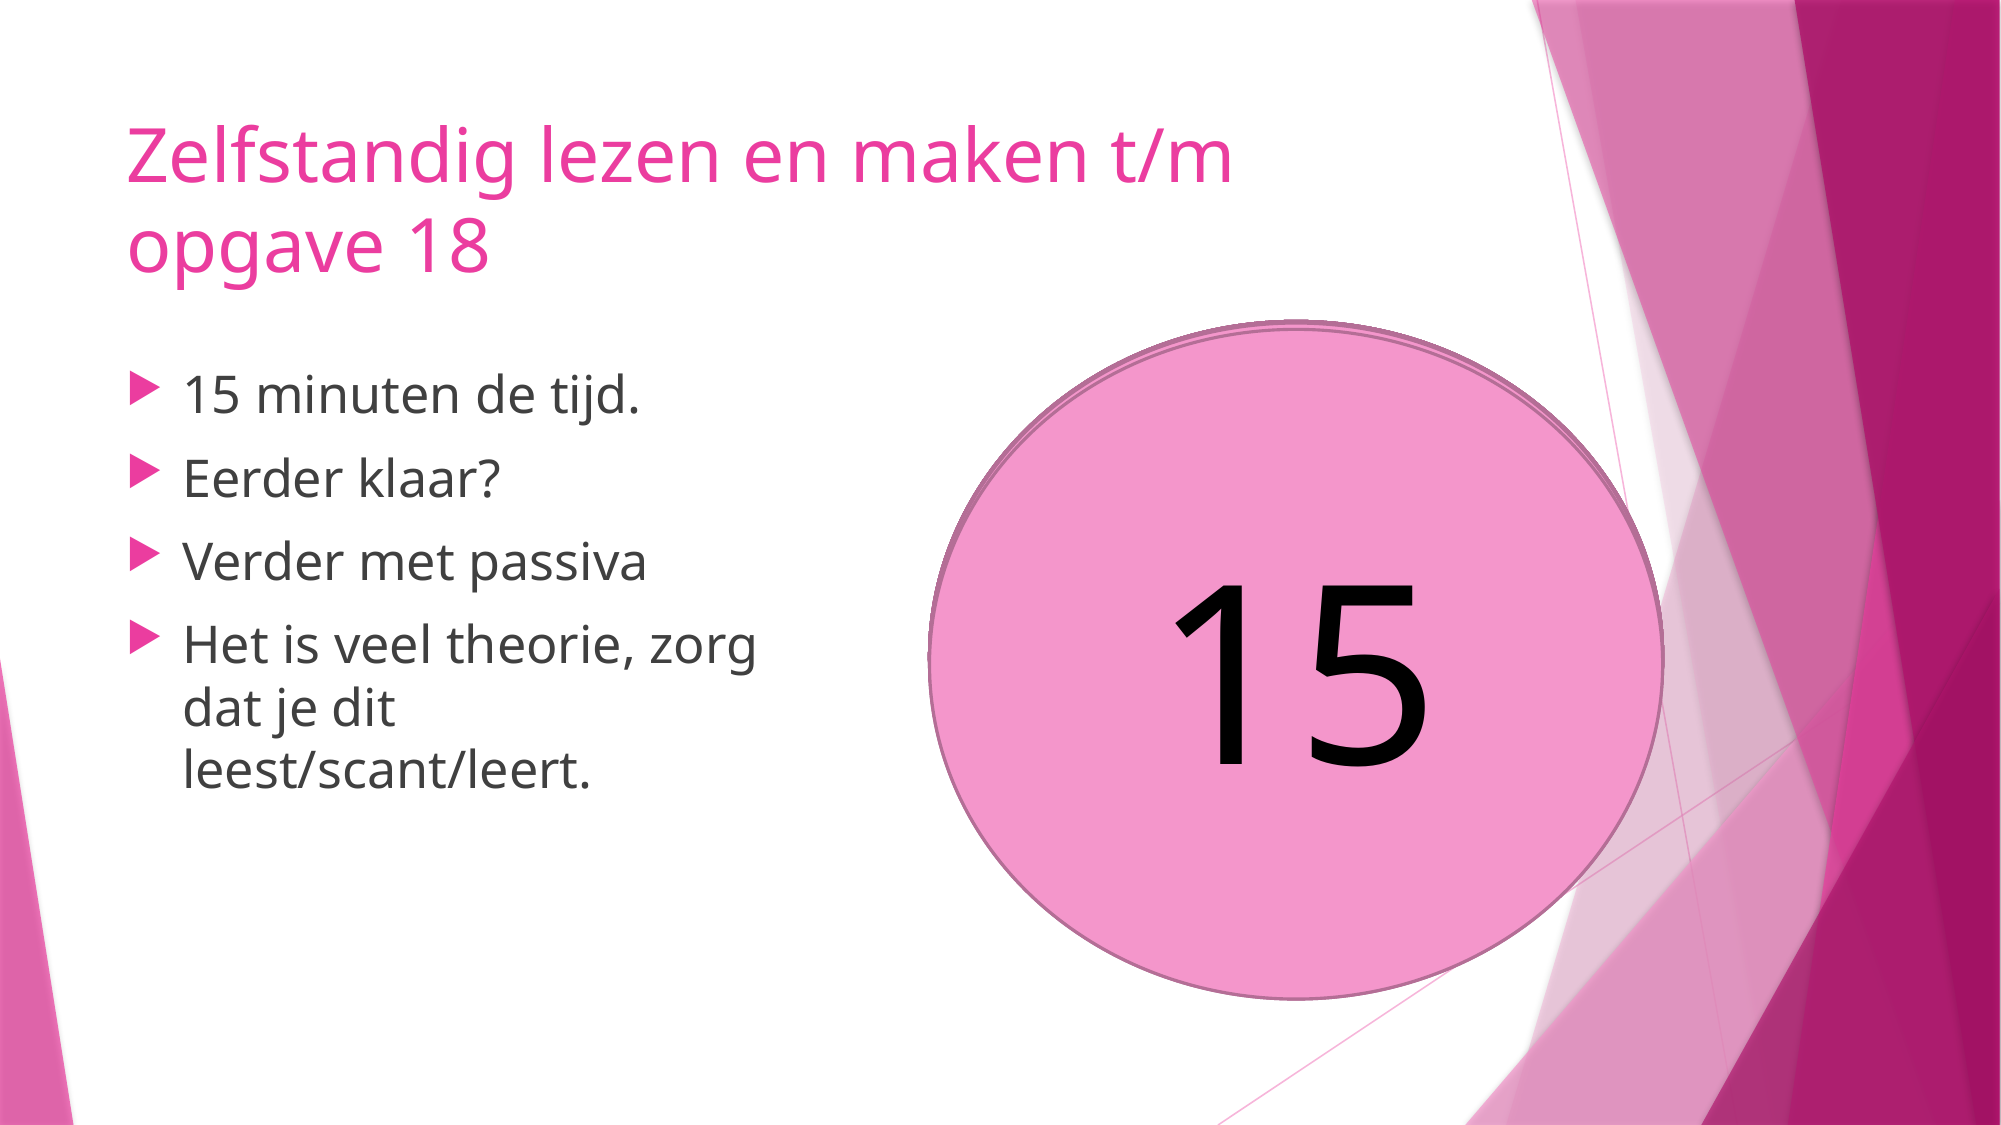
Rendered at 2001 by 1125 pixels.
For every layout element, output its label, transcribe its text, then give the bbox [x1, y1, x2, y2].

text_box 15 [927, 327, 1665, 1001]
text_box 14 [930, 321, 1662, 621]
list 15 minuten de tijd. Eerder klaar? Verder met passiva Het is veel theorie, zorg dat je dit leest/scant/leert. [111, 354, 831, 962]
title Zelfstandig lezen en maken t/m opgave 18 [111, 99, 1522, 317]
